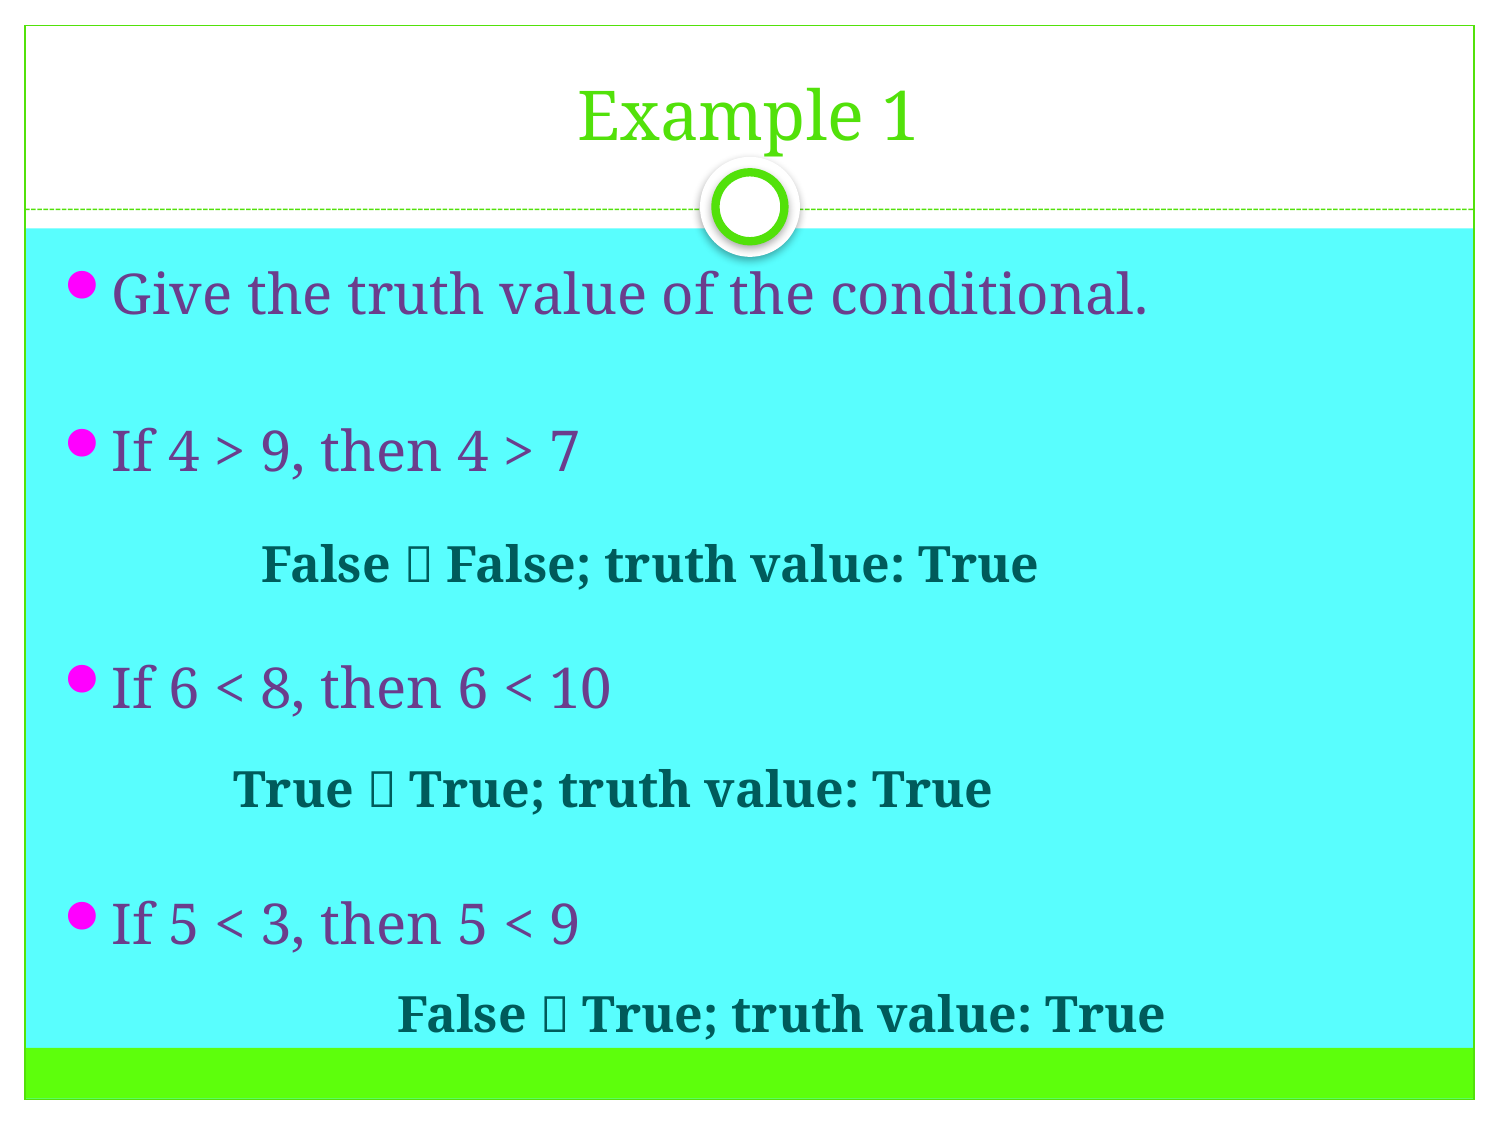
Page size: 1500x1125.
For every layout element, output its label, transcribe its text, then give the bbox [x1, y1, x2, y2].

text_box True  True; truth value: True [218, 749, 1009, 825]
list Give the truth value of the conditional. If 4 > 9, then 4 > 7 If 6 < 8, then 6 < 10 If 5 < 3, then 5 < 9 [49, 250, 1445, 1001]
text_box False  False; truth value: True [246, 524, 1055, 600]
text_box False  True; truth value: True [382, 974, 1182, 1050]
title Example 1 [49, 37, 1450, 162]
